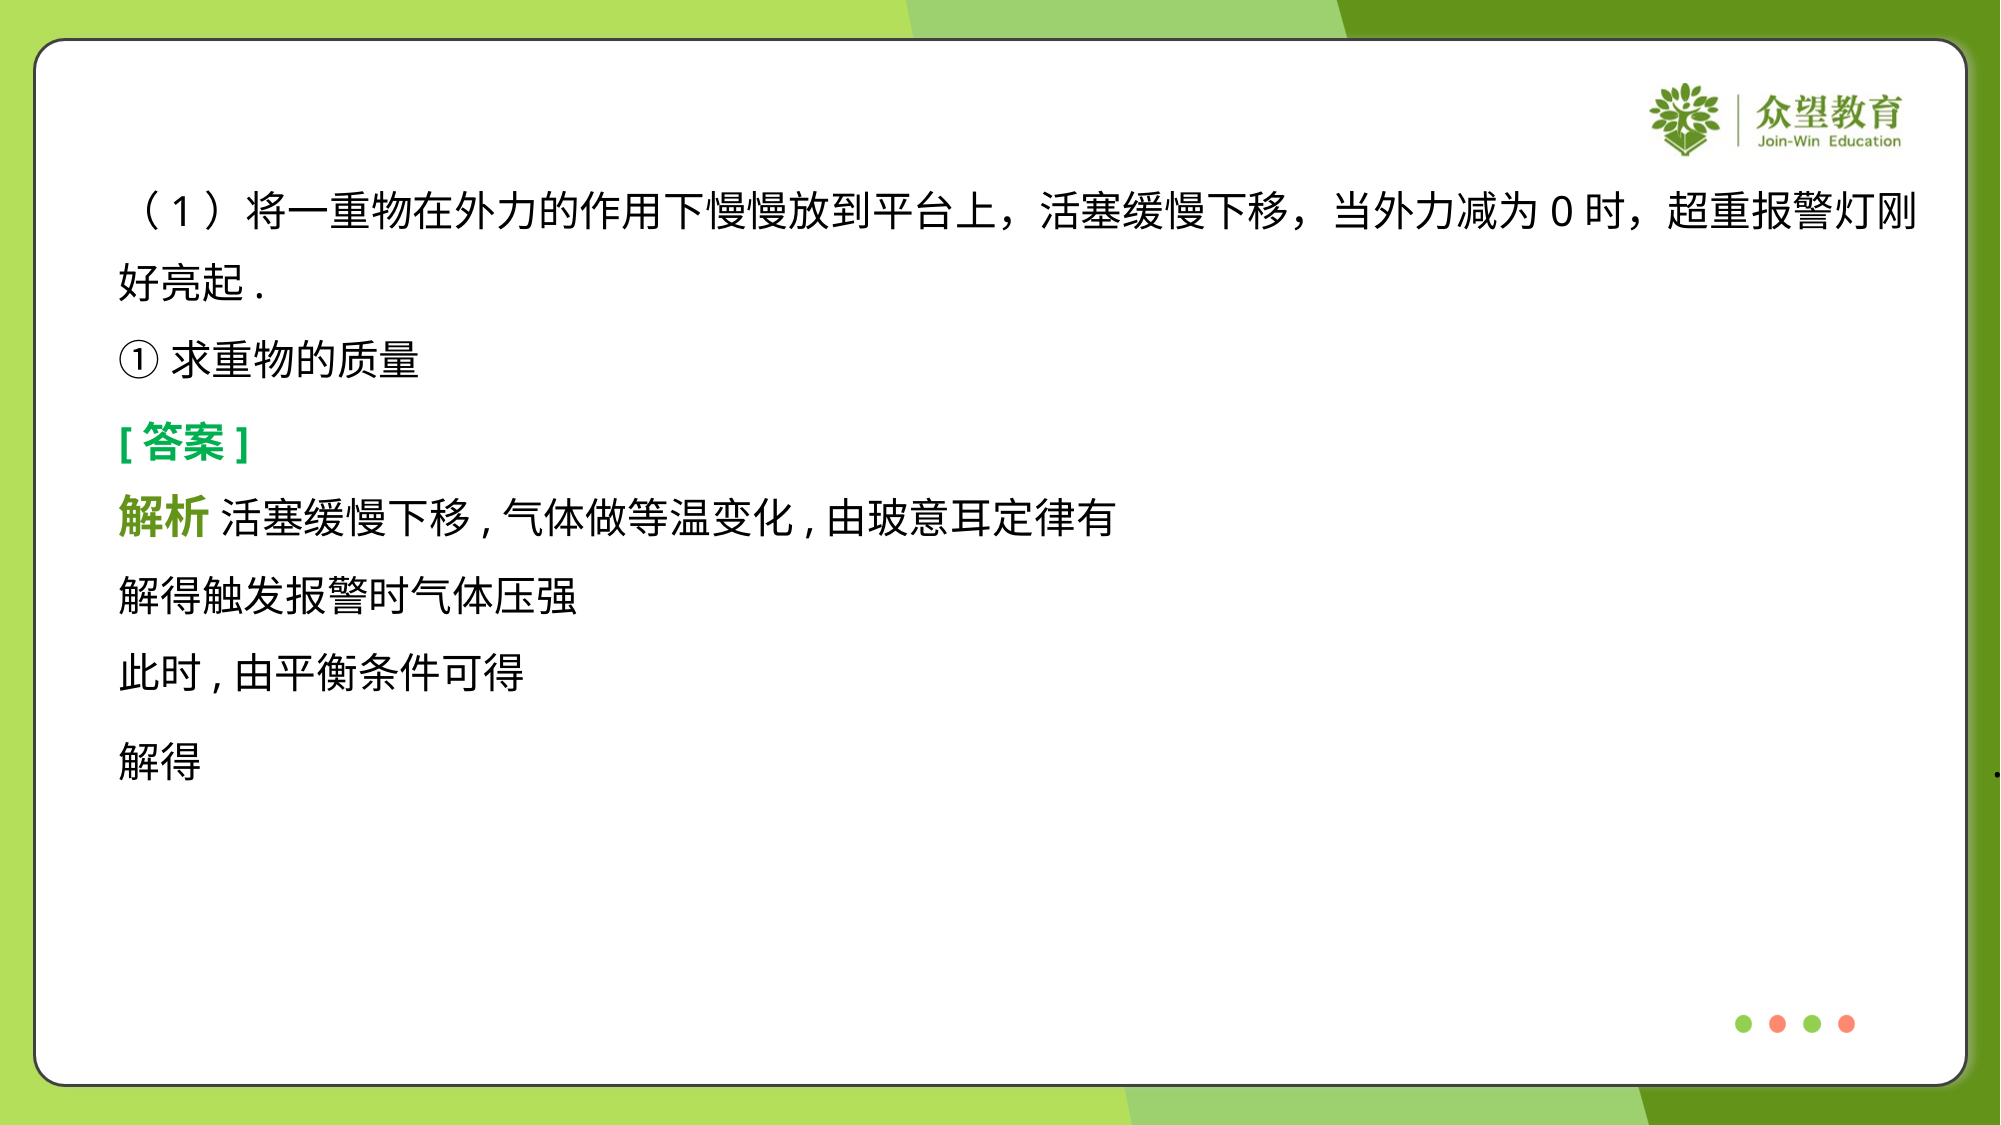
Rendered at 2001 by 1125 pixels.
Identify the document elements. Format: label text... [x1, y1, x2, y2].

picture [0, 0, 2000, 1125]
text_box （1）将一重物在外力的作用下慢慢放到平台上，活塞缓慢下移，当外力减为0时，超重报警灯刚 好亮起. [118, 159, 1883, 300]
